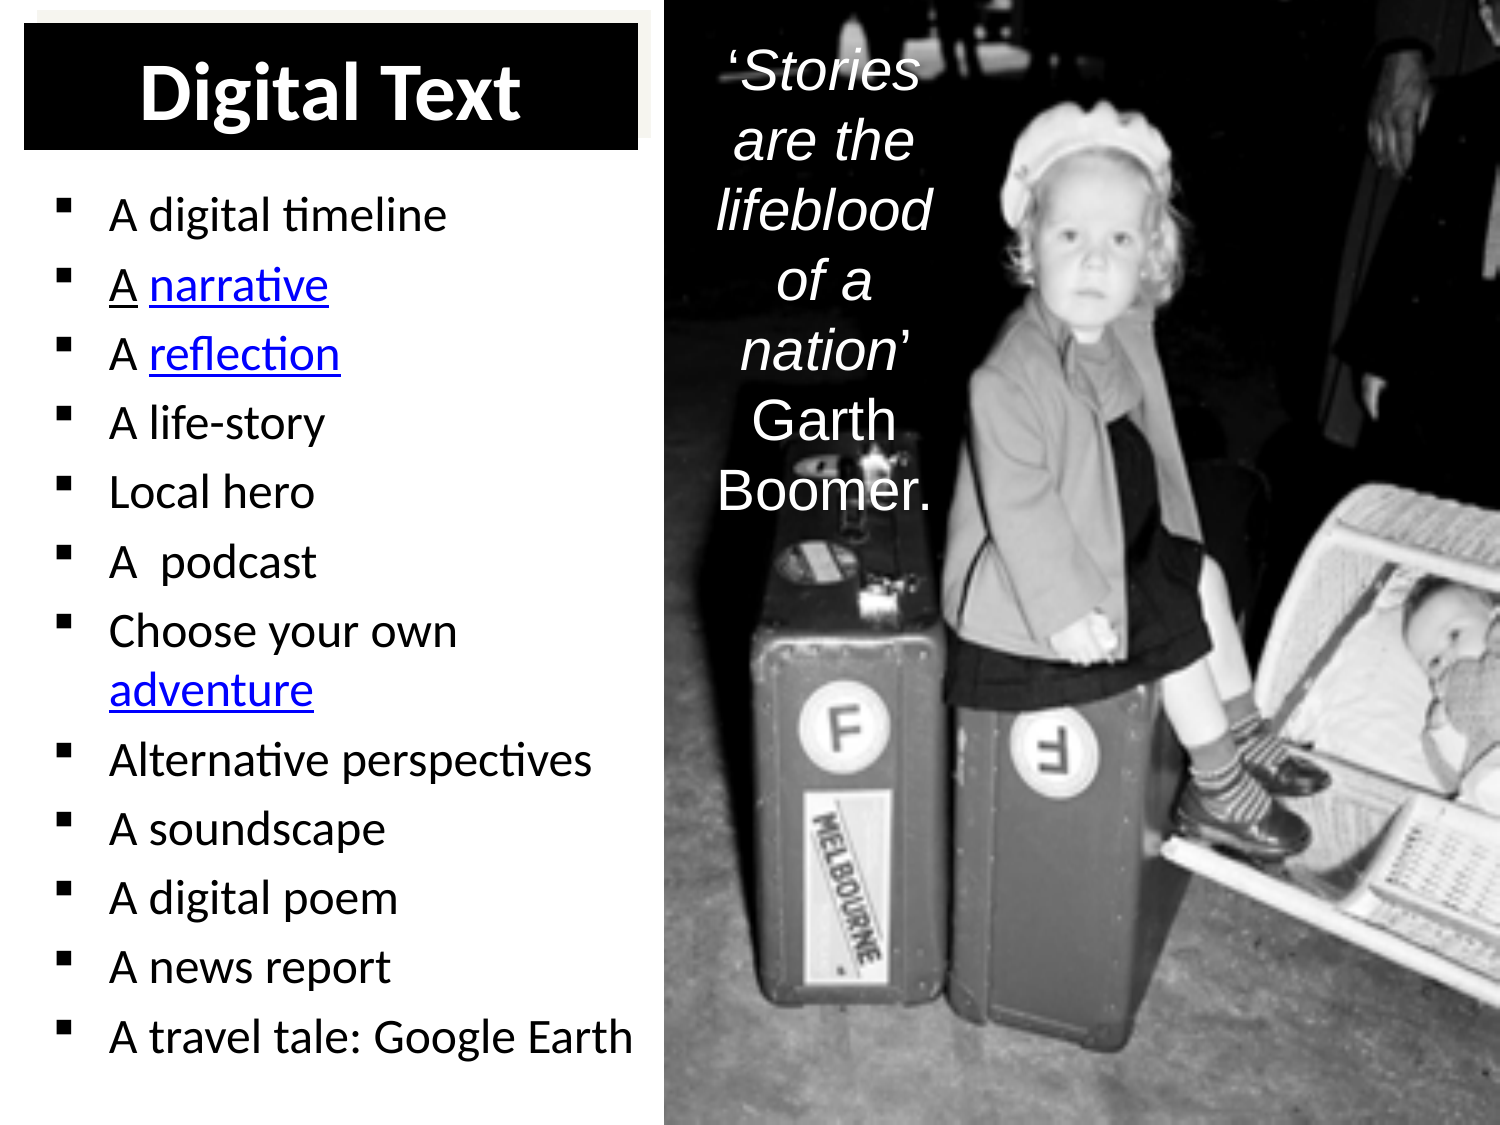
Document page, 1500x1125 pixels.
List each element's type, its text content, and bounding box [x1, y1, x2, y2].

picture [664, 0, 1500, 1125]
title Digital Text [24, 23, 638, 150]
list A digital timeline A narrative A reflection A life-story Local hero A podcast Choose your own adventure Alternative perspectives A soundscape A digital poem A news report A travel tale: Google Earth [37, 174, 650, 1088]
